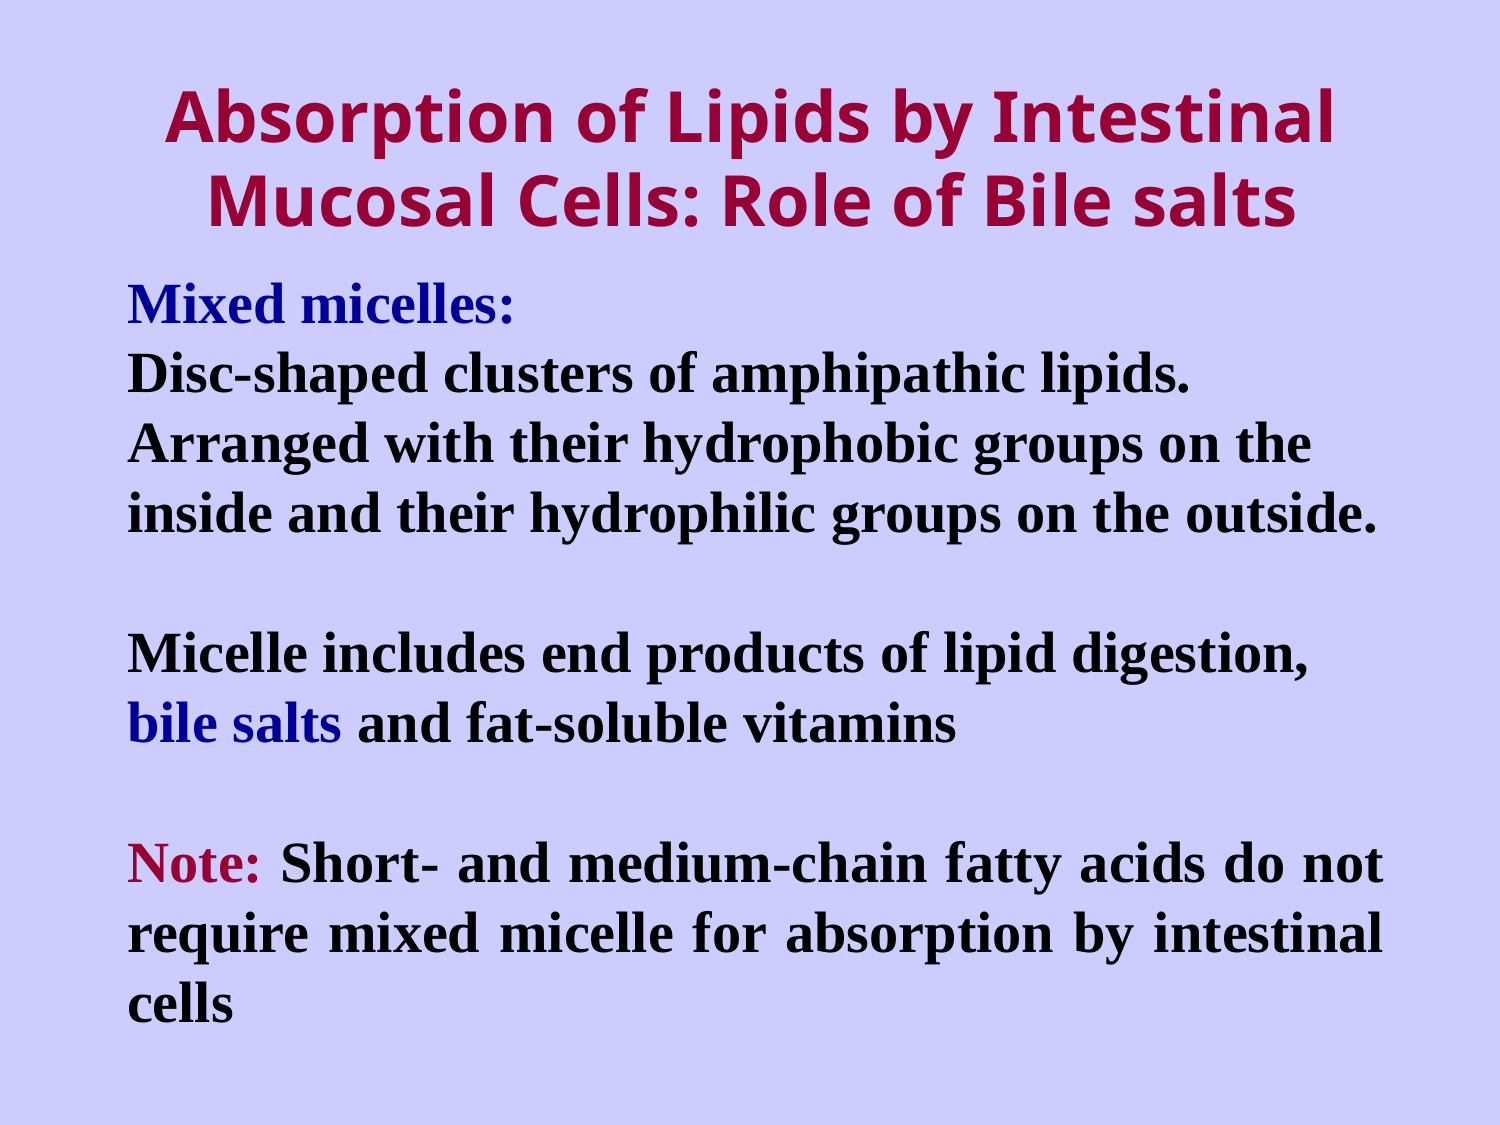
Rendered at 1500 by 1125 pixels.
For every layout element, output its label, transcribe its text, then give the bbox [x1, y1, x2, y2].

title Absorption of Lipids by Intestinal Mucosal Cells: Role of Bile salts [87, 62, 1417, 251]
text_box Mixed micelles: Disc-shaped clusters of amphipathic lipids. Arranged with their hydrophobic groups on the inside and their hydrophilic groups on the outside. Micelle includes end products of lipid digestion, bile salts and fat-soluble vitamins Note: Short- and medium-chain fatty acids do not require mixed micelle for absorption by intestinal cells [112, 257, 1400, 1042]
